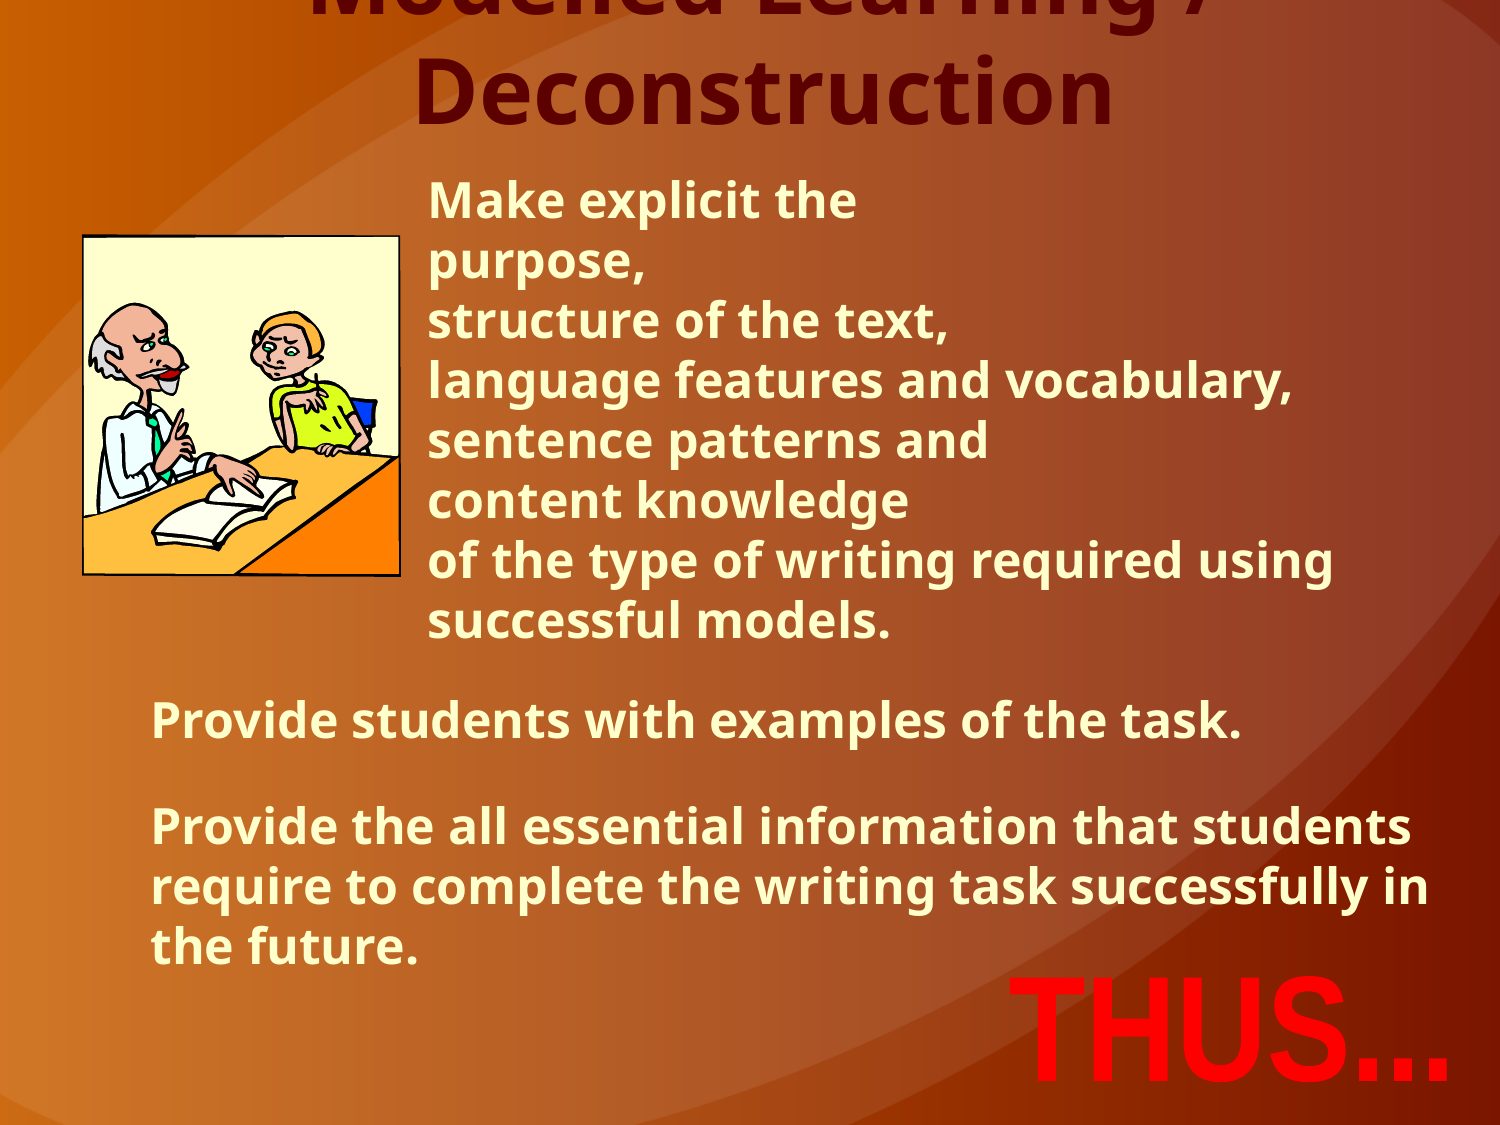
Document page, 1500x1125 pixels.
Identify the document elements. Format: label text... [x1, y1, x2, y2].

title Modelled Learning / Deconstruction [29, 0, 1500, 150]
picture [0, 0, 1500, 1125]
text_box Provide students with examples of the task. [135, 680, 1306, 756]
text_box Make explicit the purpose, structure of the text, language features and vocabulary, sentence patterns and content knowledge of the type of writing required using successful models. [413, 160, 1500, 656]
text_box Provide the all essential information that students require to complete the writing task successfully in the future. [135, 786, 1459, 982]
